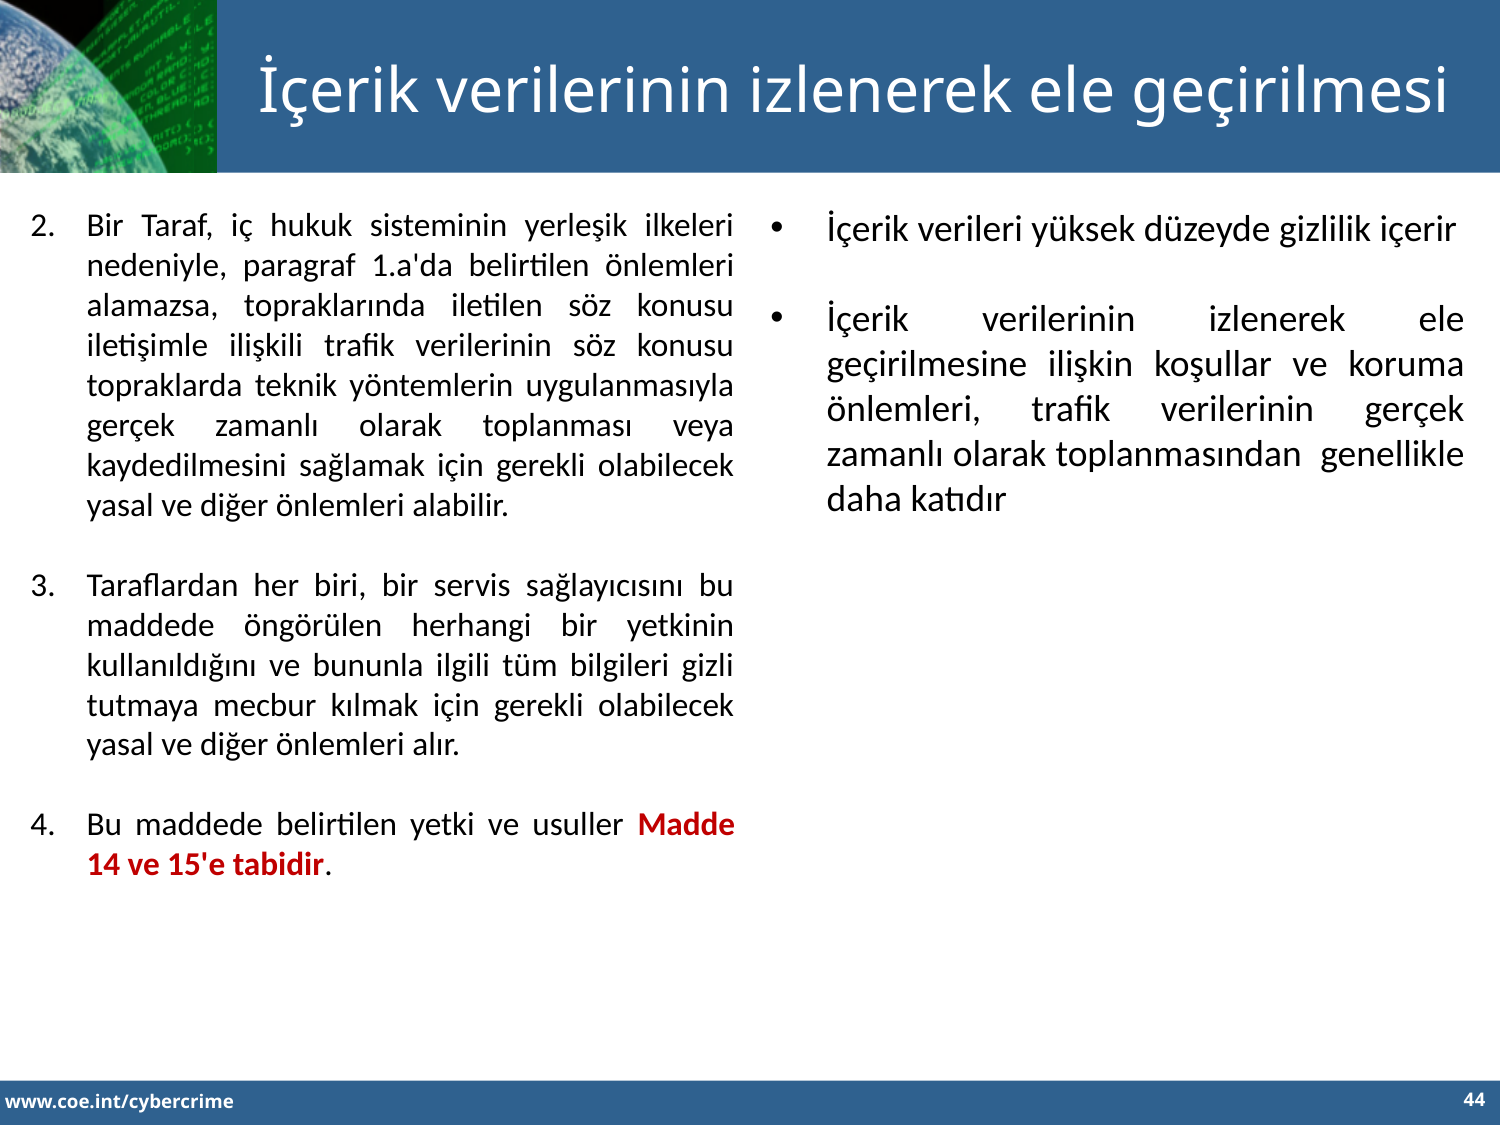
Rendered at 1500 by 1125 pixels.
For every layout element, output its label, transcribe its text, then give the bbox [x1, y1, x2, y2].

text_box Bir Taraf, iç hukuk sisteminin yerleşik ilkeleri nedeniyle, paragraf 1.a'da belirtilen önlemleri alamazsa, topraklarında iletilen söz konusu iletişimle ilişkili trafik verilerinin söz konusu topraklarda teknik yöntemlerin uygulanmasıyla gerçek zamanlı olarak toplanması veya kaydedilmesini sağlamak için gerekli olabilecek yasal ve diğer önlemleri alabilir. Taraflardan her biri, bir servis sağlayıcısını bu maddede öngörülen herhangi bir yetkinin kullanıldığını ve bununla ilgili tüm bilgileri gizli tutmaya mecbur kılmak için gerekli olabilecek yasal ve diğer önlemleri alır. Bu maddede belirtilen yetki ve usuller Madde 14 ve 15'e tabidir. [15, 196, 750, 890]
picture [0, 0, 217, 173]
text_box İçerik verileri yüksek düzeyde gizlilik içerir İçerik verilerinin izlenerek ele geçirilmesine ilişkin koşullar ve koruma önlemleri, trafik verilerinin gerçek zamanlı olarak toplanmasından genellikle daha katıdır [755, 196, 1480, 526]
text_box İçerik verilerinin izlenerek ele geçirilmesi [230, 42, 1483, 133]
